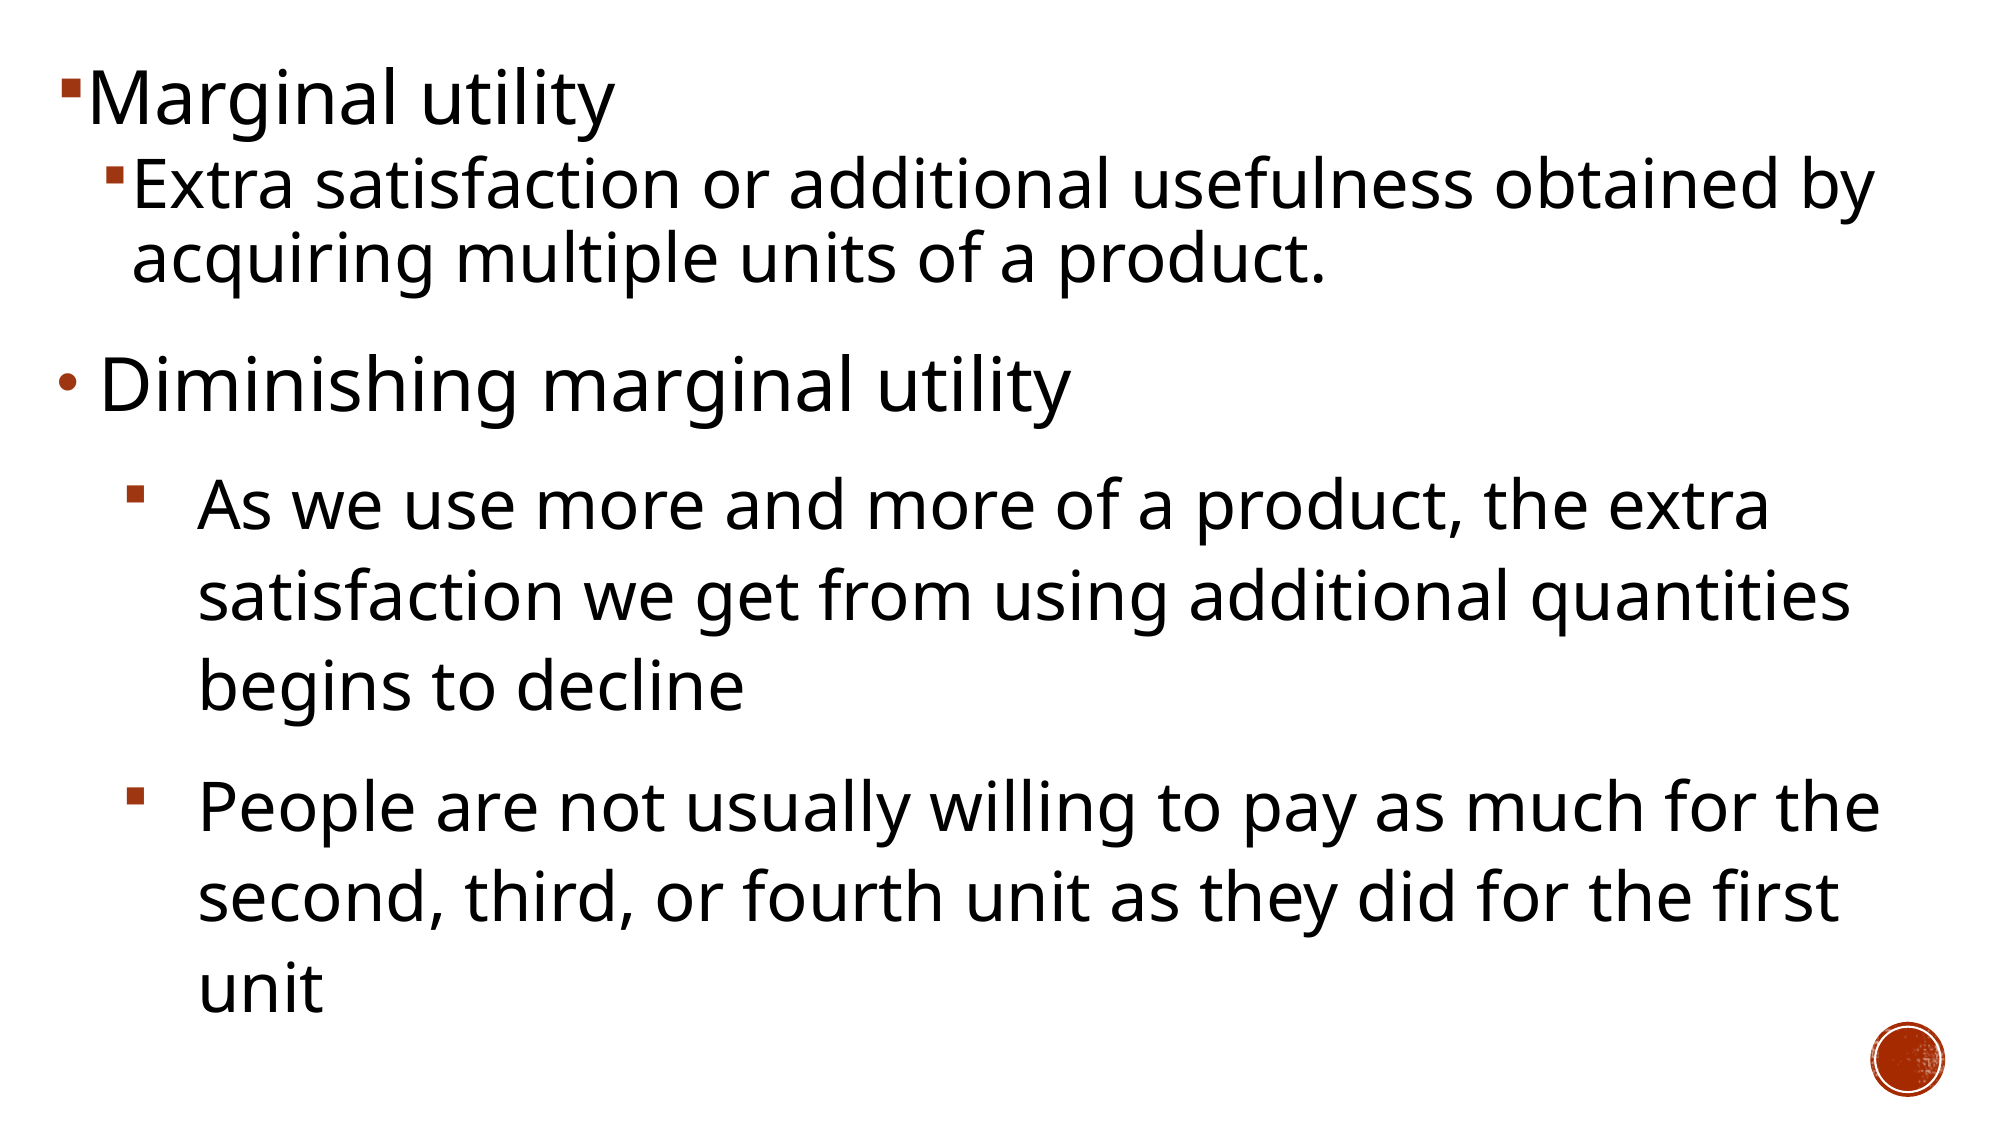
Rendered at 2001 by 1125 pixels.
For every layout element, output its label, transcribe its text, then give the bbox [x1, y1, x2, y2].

list Marginal utility Extra satisfaction or additional usefulness obtained by acquiring multiple units of a product. Diminishing marginal utility As we use more and more of a product, the extra satisfaction we get from using additional quantities begins to decline People are not usually willing to pay as much for the second, third, or fourth unit as they did for the first unit [41, 52, 1959, 1078]
